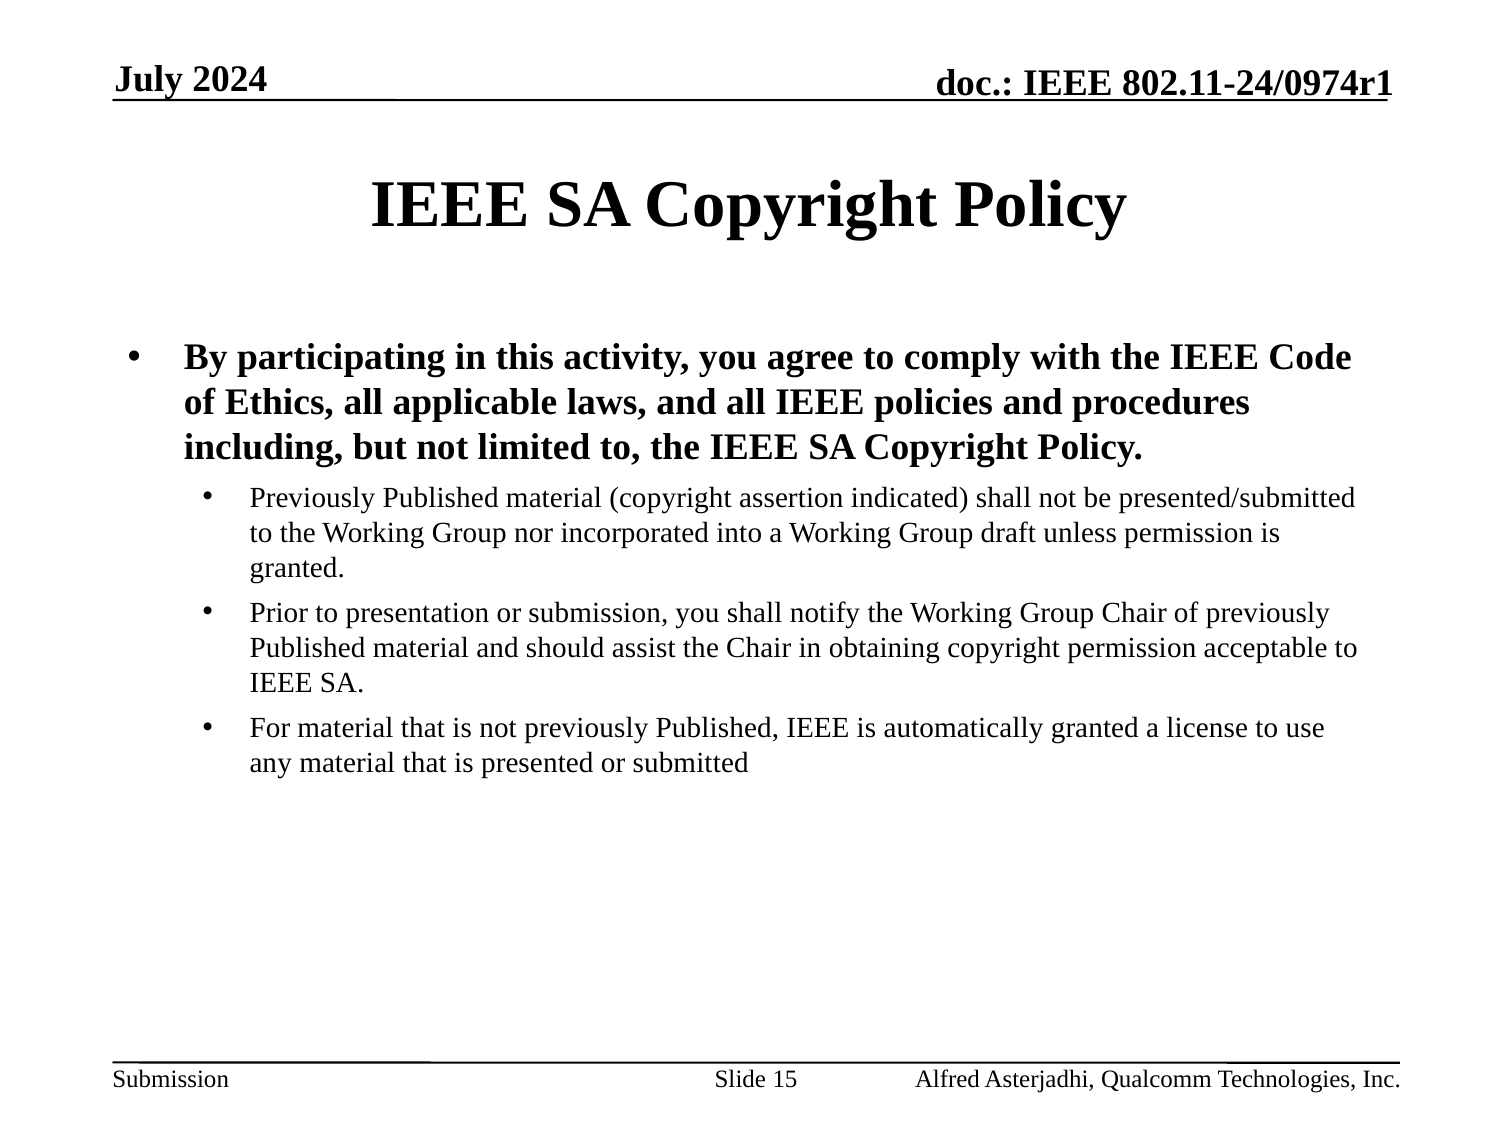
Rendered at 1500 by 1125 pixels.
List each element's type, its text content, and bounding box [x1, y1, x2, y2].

list By participating in this activity, you agree to comply with the IEEE Code of Ethics, all applicable laws, and all IEEE policies and procedures including, but not limited to, the IEEE SA Copyright Policy. Previously Published material (copyright assertion indicated) shall not be presented/submitted to the Working Group nor incorporated into a Working Group draft unless permission is granted. Prior to presentation or submission, you shall notify the Working Group Chair of previously Published material and should assist the Chair in obtaining copyright permission acceptable to IEEE SA. For material that is not previously Published, IEEE is automatically granted a license to use any material that is presented or submitted [112, 324, 1388, 1000]
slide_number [114, 54, 423, 100]
footer Alfred Asterjadhi, Qualcomm Technologies, Inc. [878, 1061, 1402, 1093]
slide_number Slide 15 [712, 1061, 800, 1123]
title IEEE SA Copyright Policy [112, 112, 1388, 288]
